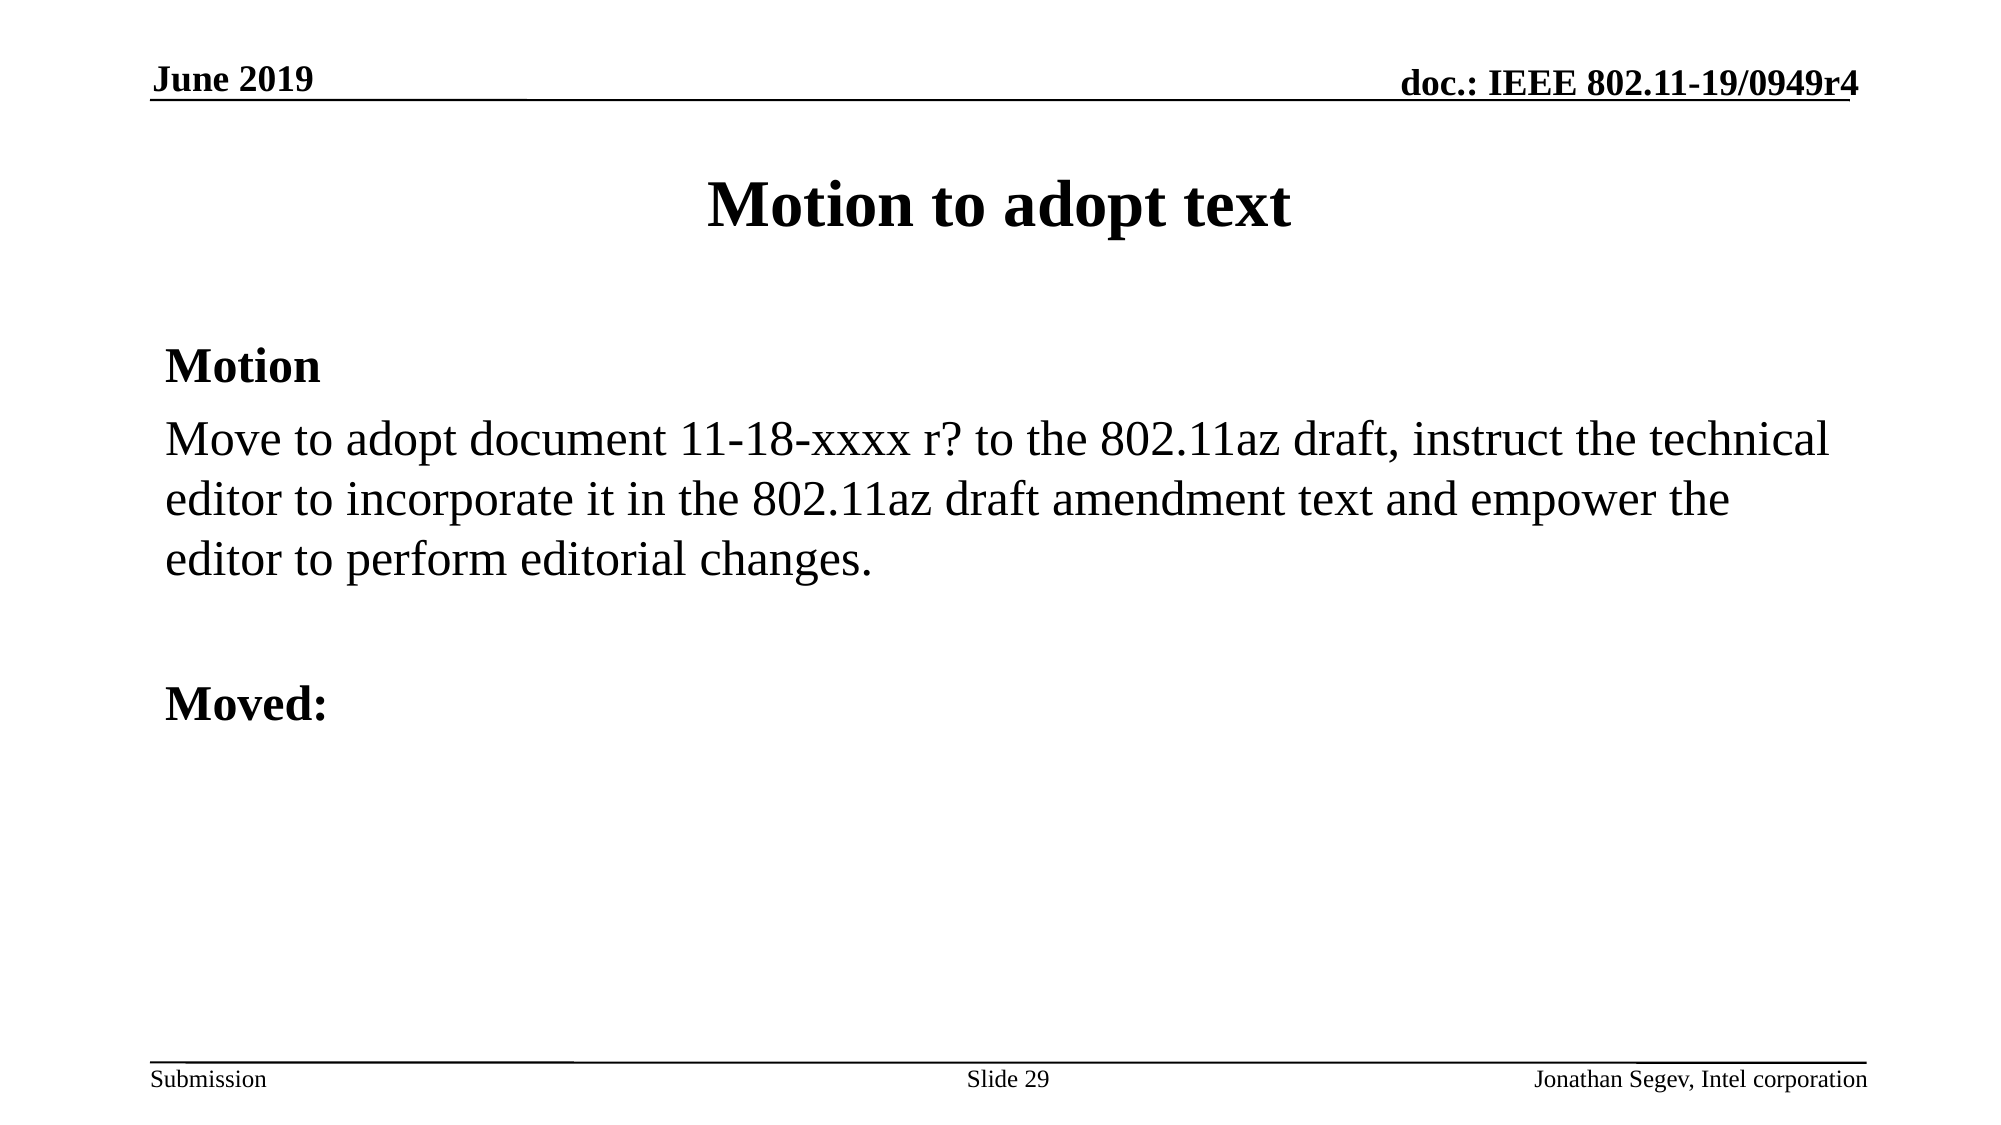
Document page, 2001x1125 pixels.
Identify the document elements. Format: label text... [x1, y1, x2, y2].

list Motion Move to adopt document 11-18-xxxx r? to the 802.11az draft, instruct the technical editor to incorporate it in the 802.11az draft amendment text and empower the editor to perform editorial changes. Moved: [149, 324, 1850, 1000]
footer Jonathan Segev, Intel corporation [1171, 1061, 1869, 1093]
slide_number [152, 54, 563, 100]
slide_number Slide 29 [950, 1061, 1067, 1123]
title Motion to adopt text [149, 112, 1850, 288]
